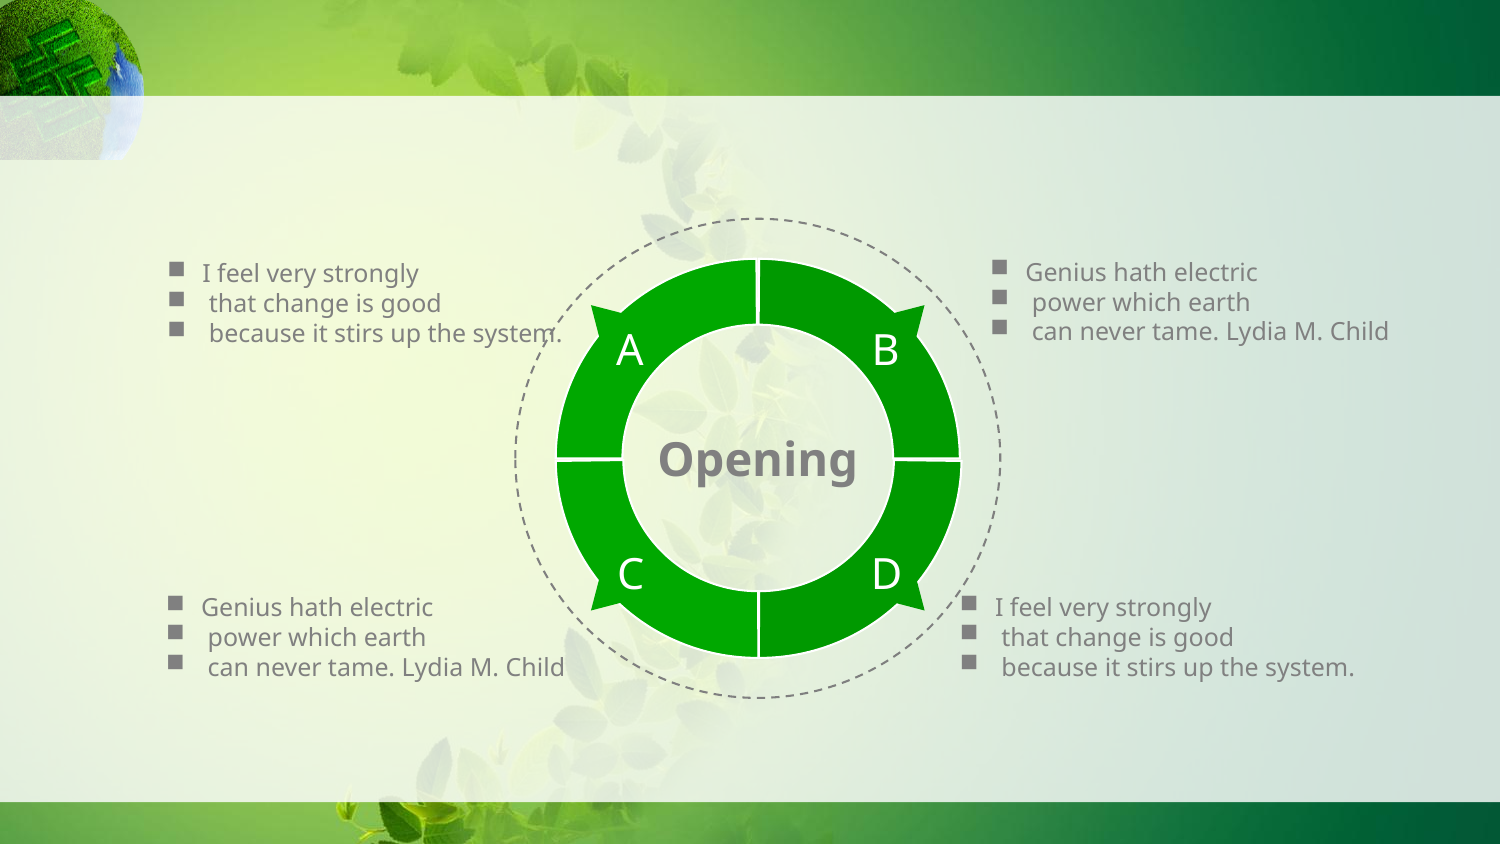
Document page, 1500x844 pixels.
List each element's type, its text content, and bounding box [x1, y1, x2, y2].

text_box I feel very strongly that change is good because it stirs up the system. [156, 251, 615, 353]
picture [0, 803, 1500, 844]
text_box Genius hath electric power which earth can never tame. Lydia M. Child [979, 250, 1438, 352]
text_box [515, 218, 1001, 698]
text_box Opening [637, 424, 879, 492]
picture [0, 0, 1500, 95]
text_box I feel very strongly that change is good because it stirs up the system. [948, 585, 1408, 687]
text_box Genius hath electric power which earth can never tame. Lydia M. Child [154, 585, 614, 687]
